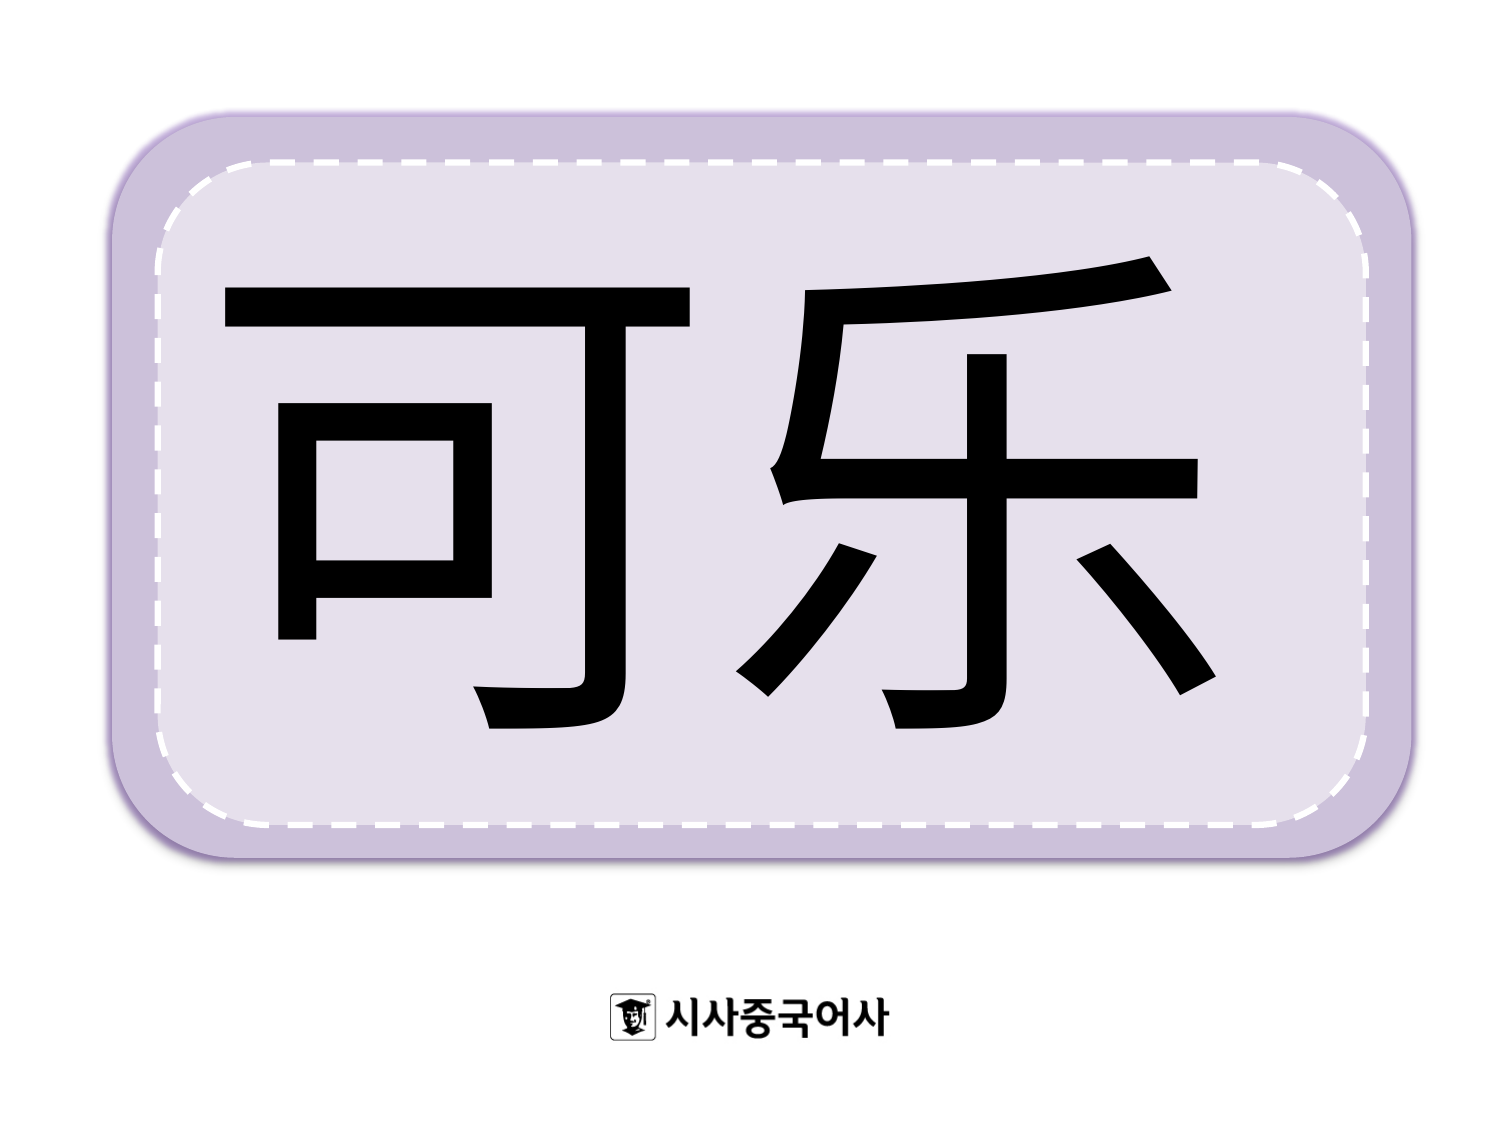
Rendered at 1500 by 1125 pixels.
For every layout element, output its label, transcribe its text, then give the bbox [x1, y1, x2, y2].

text_box [162, 160, 1371, 824]
text_box 可乐 [171, 149, 1380, 812]
picture [602, 987, 898, 1047]
